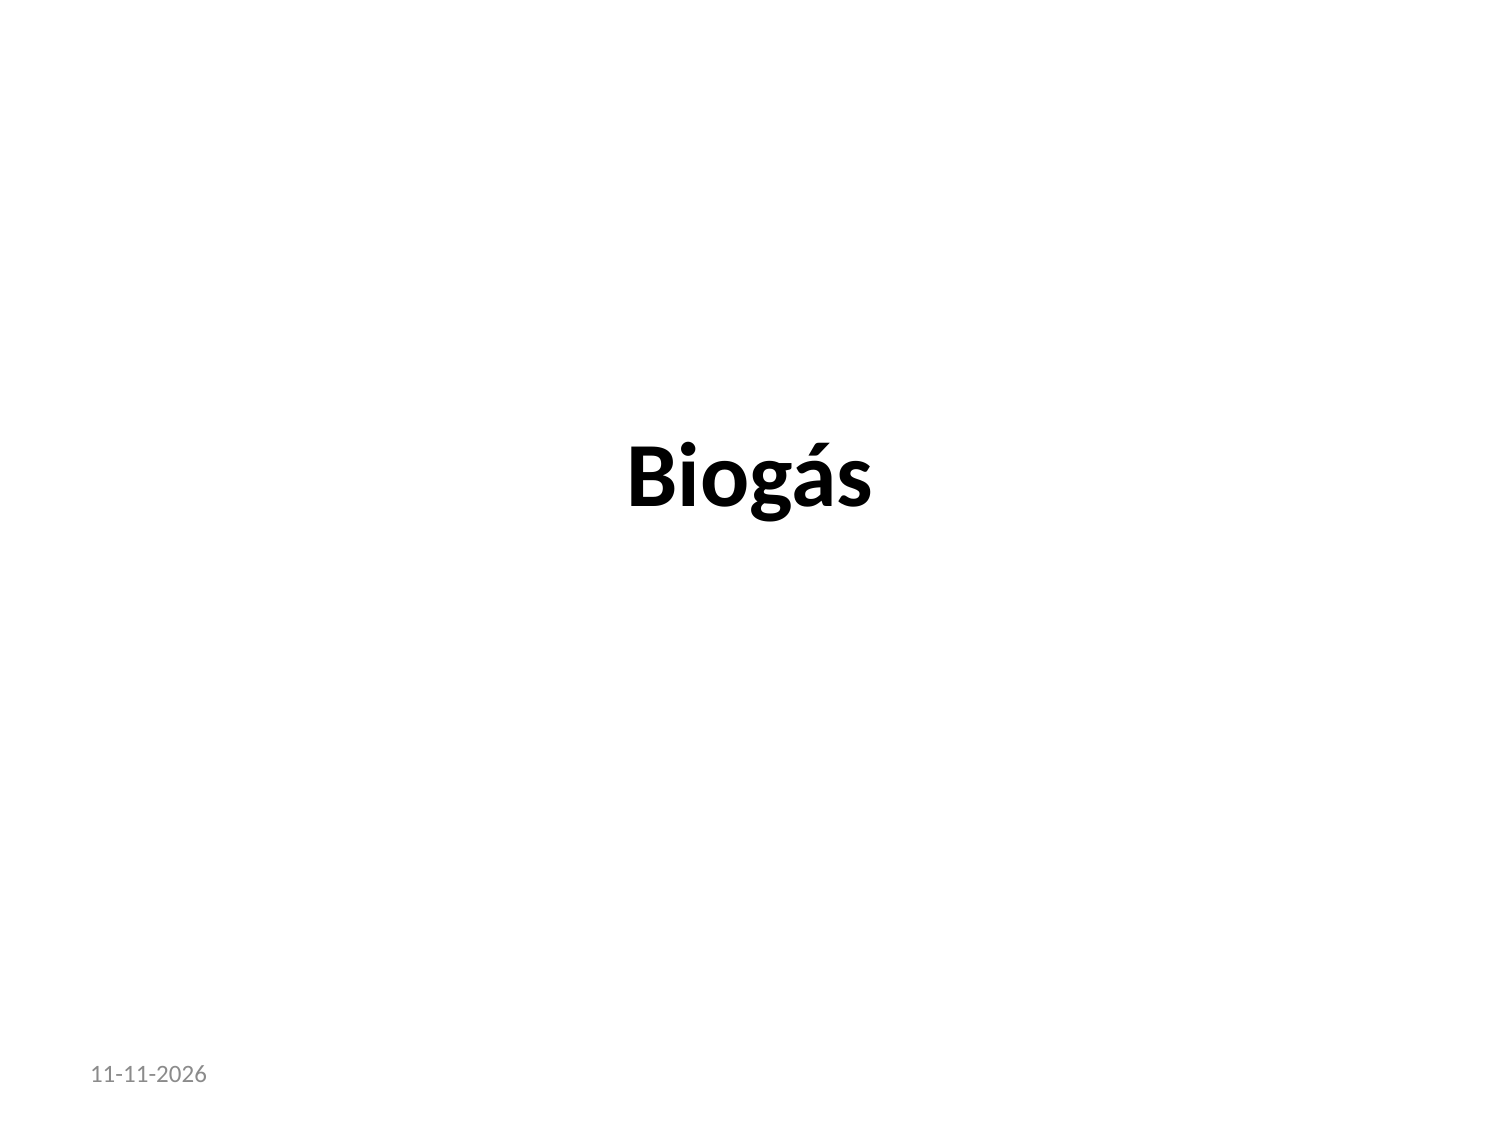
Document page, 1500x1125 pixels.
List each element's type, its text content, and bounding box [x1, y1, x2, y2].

title Biogás [112, 349, 1388, 591]
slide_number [75, 1042, 425, 1103]
